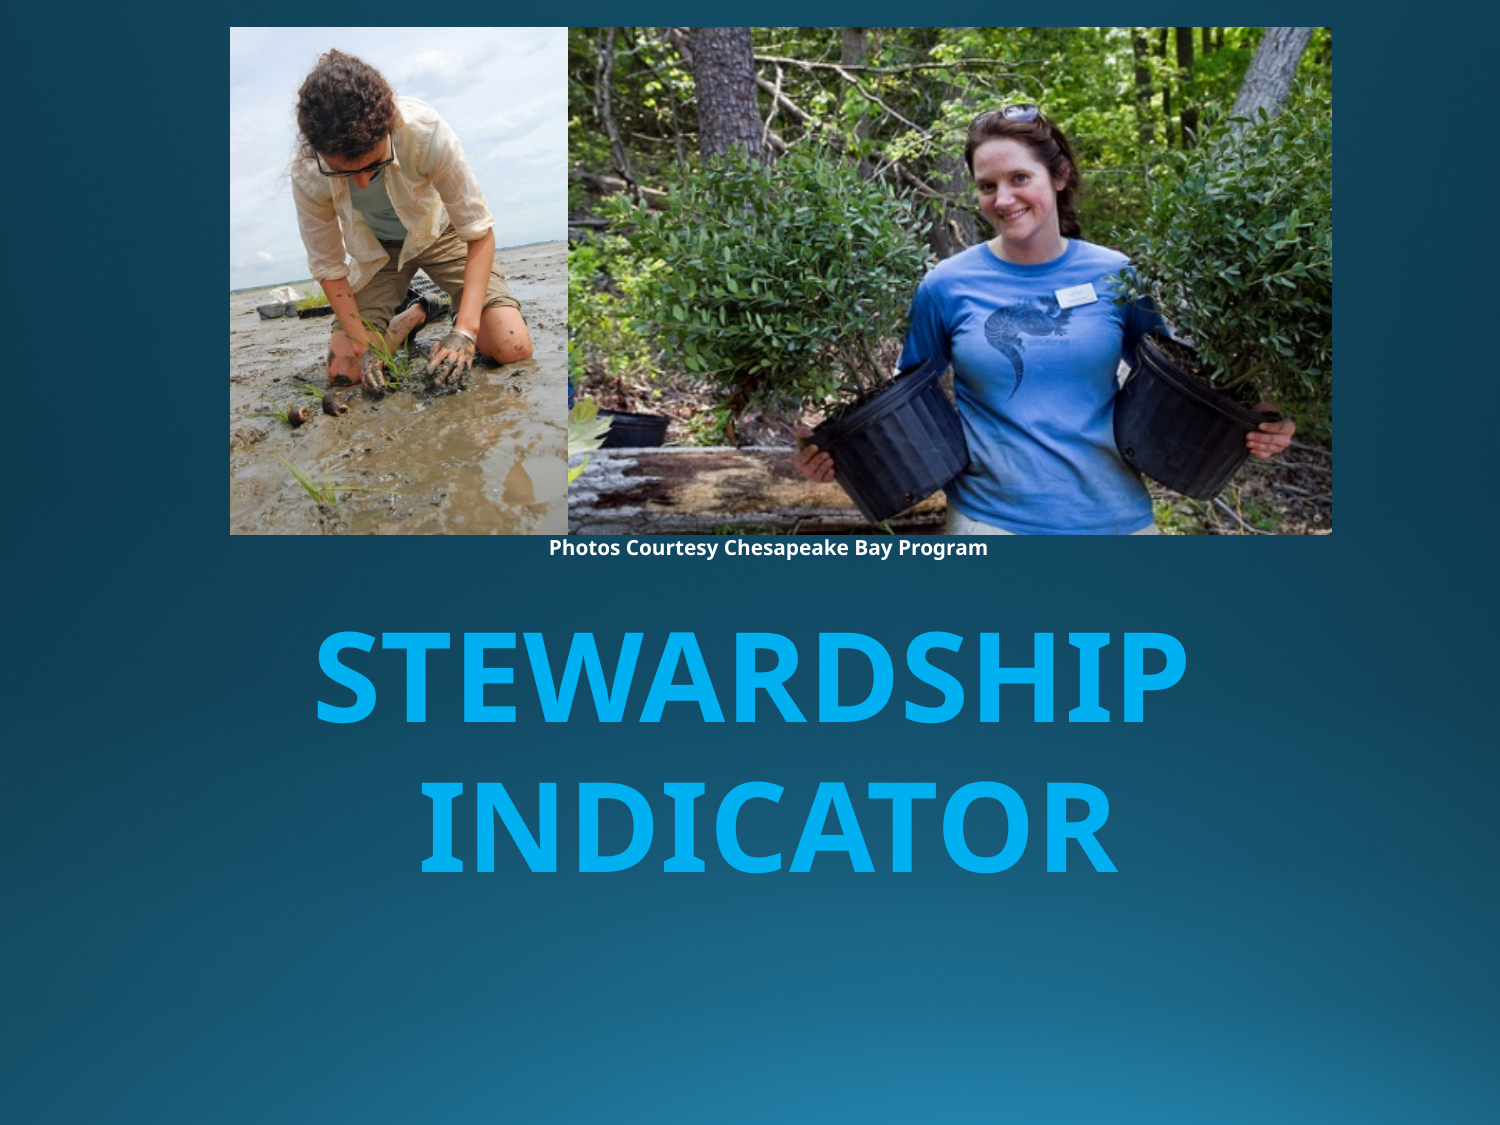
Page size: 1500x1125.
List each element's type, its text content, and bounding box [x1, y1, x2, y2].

text_box Photos Courtesy Chesapeake Bay Program [512, 535, 1025, 567]
text_box STEWARDSHIP INDICATOR [297, 590, 1240, 906]
picture [0, 0, 1500, 1125]
